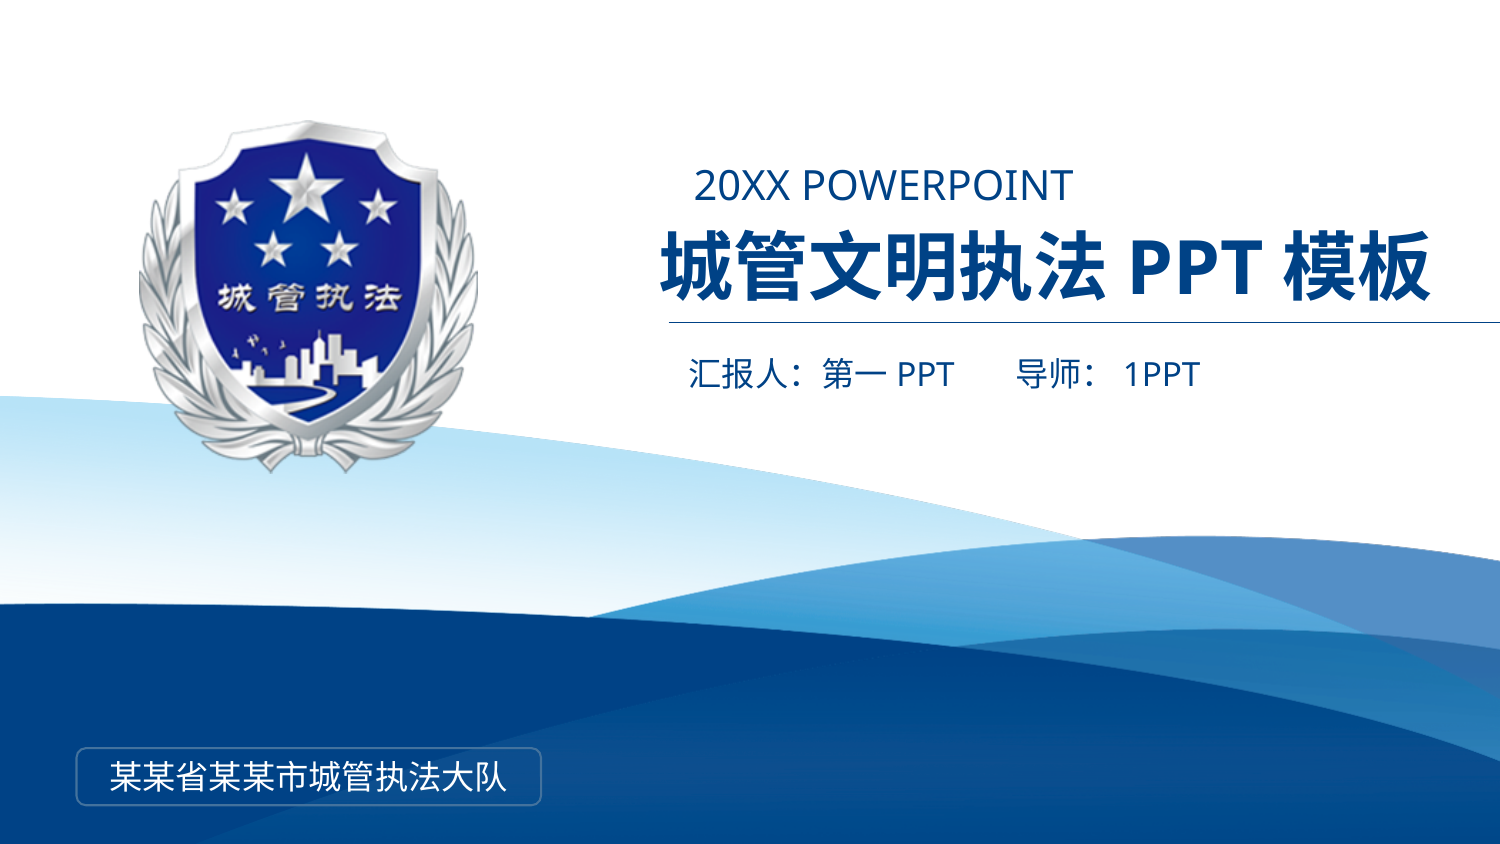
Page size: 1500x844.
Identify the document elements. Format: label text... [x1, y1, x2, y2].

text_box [76, 748, 542, 806]
text_box 城管文明执法PPT模板 [644, 212, 1447, 318]
picture [0, 120, 1500, 844]
text_box 20XX POWERPOINT [678, 151, 1089, 216]
text_box 汇报人：第一PPT 导师：1PPT [673, 345, 1216, 395]
